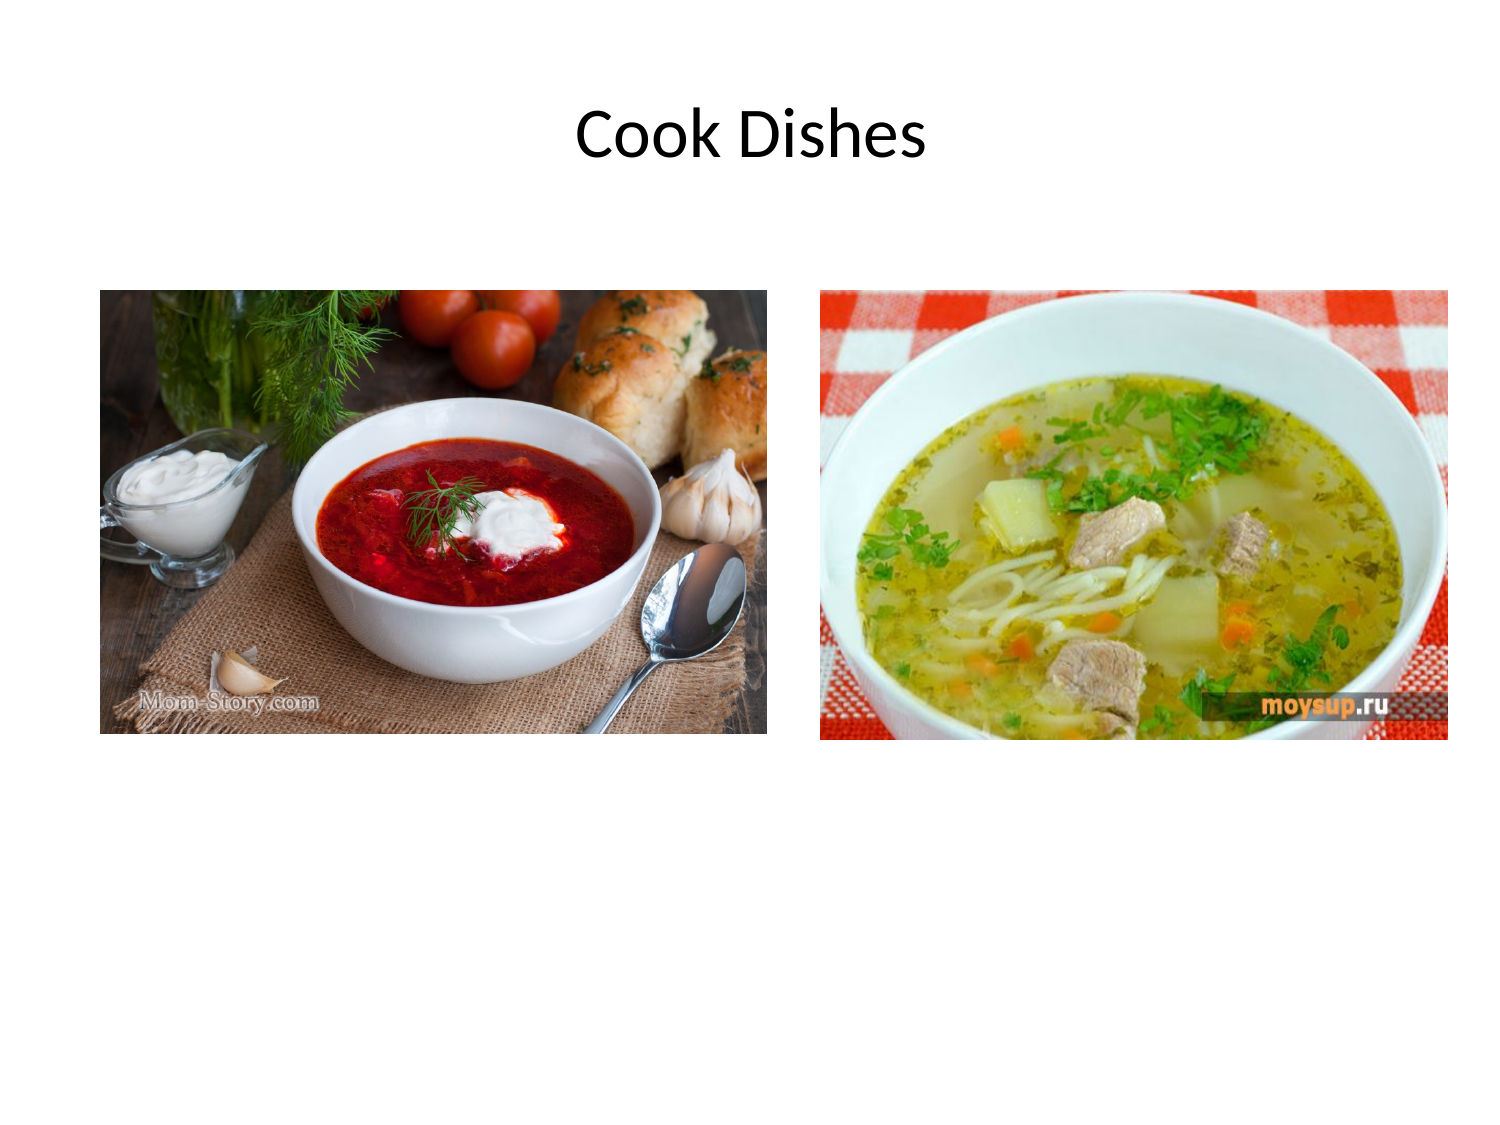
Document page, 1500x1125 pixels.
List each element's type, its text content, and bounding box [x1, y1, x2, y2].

picture [820, 290, 1448, 740]
title Cook Dishes [76, 78, 1427, 266]
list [100, 290, 767, 734]
